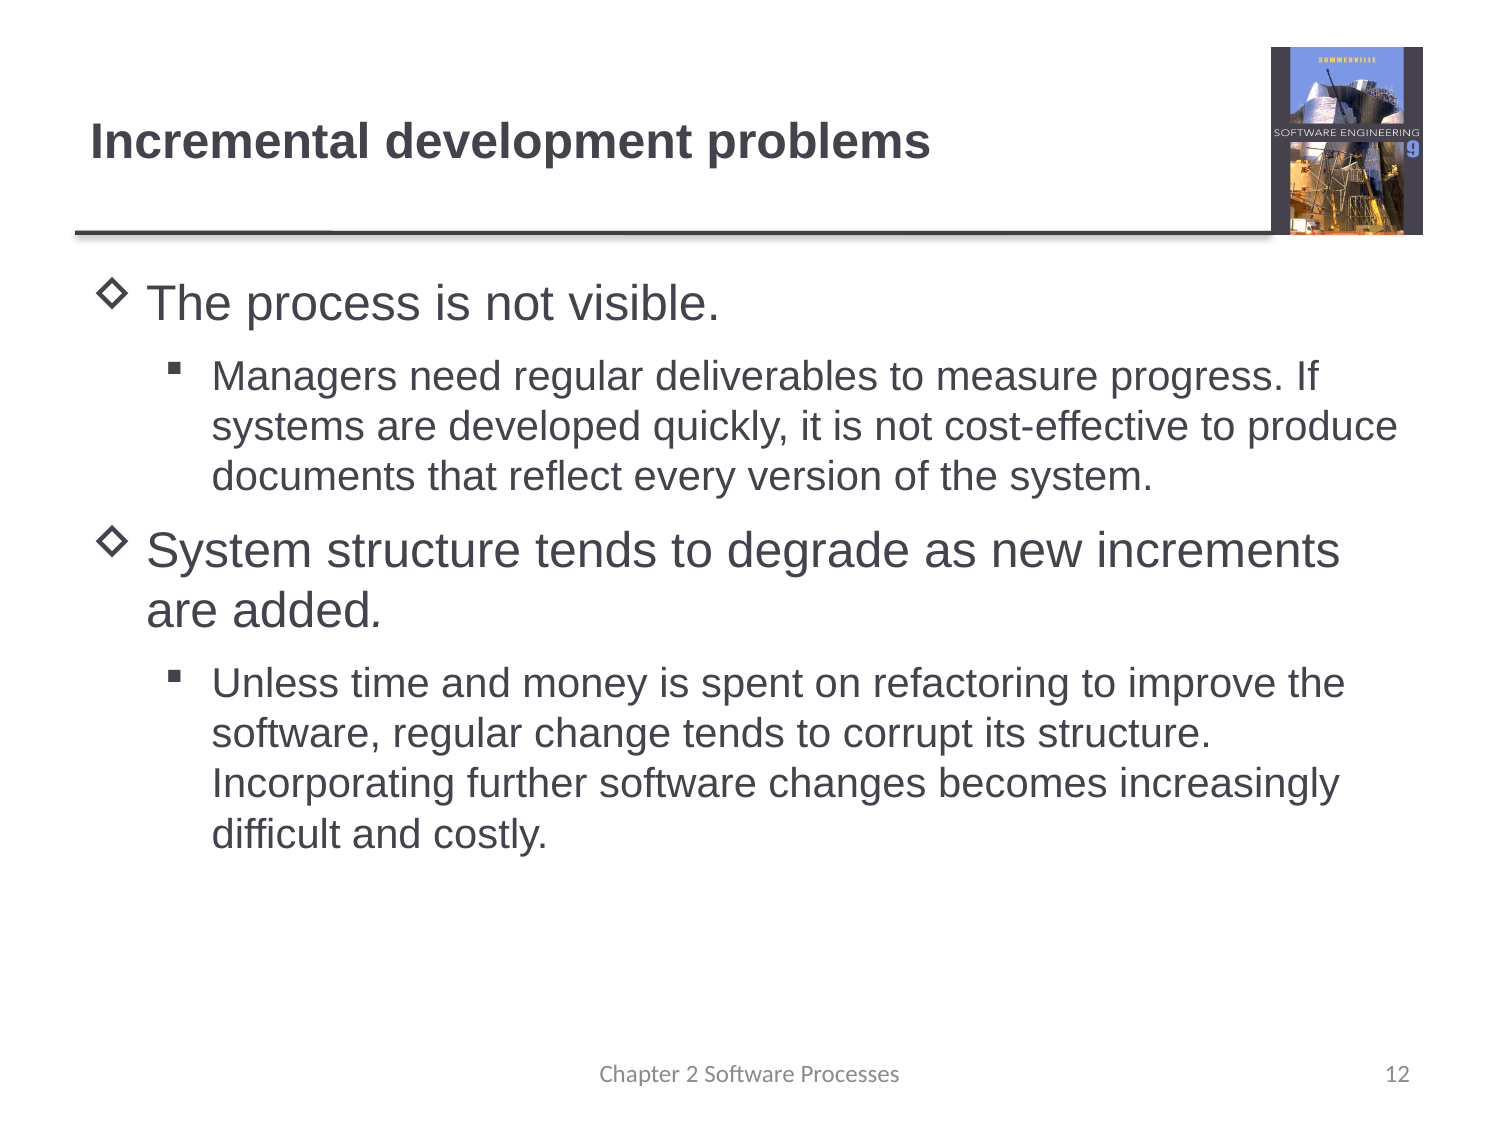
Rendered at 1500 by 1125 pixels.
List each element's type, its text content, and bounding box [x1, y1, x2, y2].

footer Chapter 2 Software Processes [512, 1042, 988, 1103]
title Incremental development problems [74, 44, 1272, 233]
slide_number 12 [1074, 1042, 1425, 1103]
picture [1272, 47, 1423, 235]
list The process is not visible. Managers need regular deliverables to measure progress. If systems are developed quickly, it is not cost-effective to produce documents that reflect every version of the system. System structure tends to degrade as new increments are added. Unless time and money is spent on refactoring to improve the software, regular change tends to corrupt its structure. Incorporating further software changes becomes increasingly difficult and costly. [75, 262, 1425, 1005]
